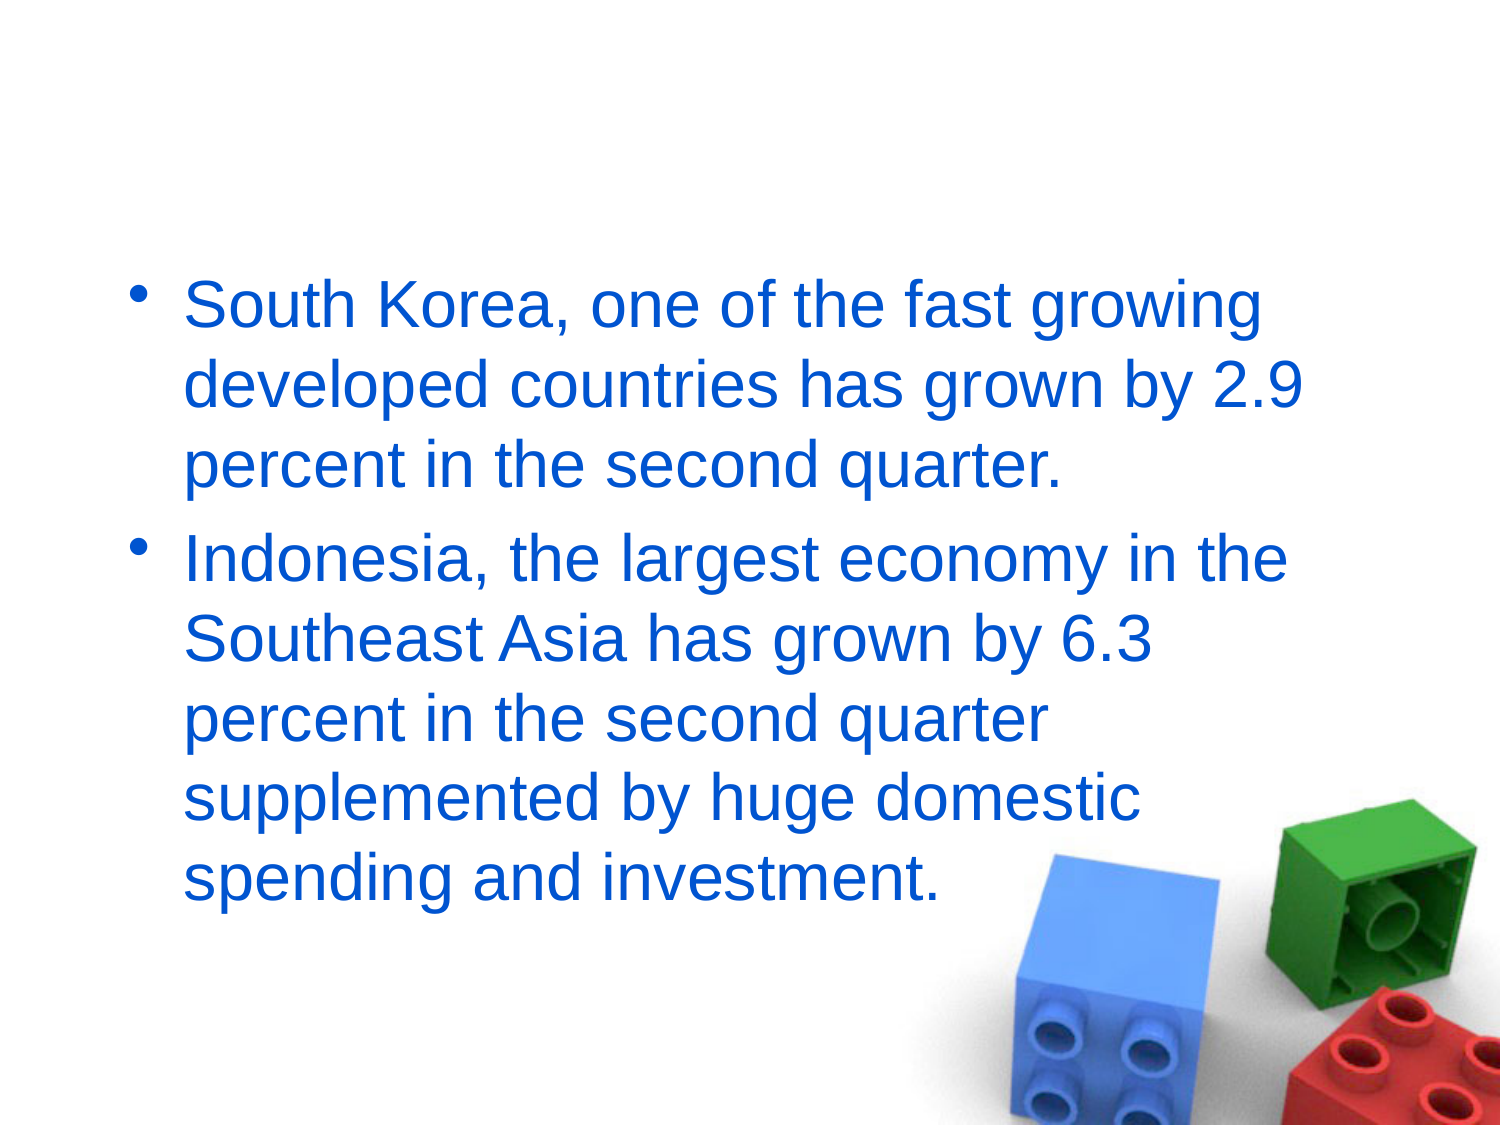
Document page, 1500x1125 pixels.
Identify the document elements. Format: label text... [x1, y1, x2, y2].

picture [249, 187, 1500, 1125]
list South Korea, one of the fast growing developed countries has grown by 2.9 percent in the second quarter. Indonesia, the largest economy in the Southeast Asia has grown by 6.3 percent in the second quarter supplemented by huge domestic spending and investment. [112, 253, 1388, 994]
